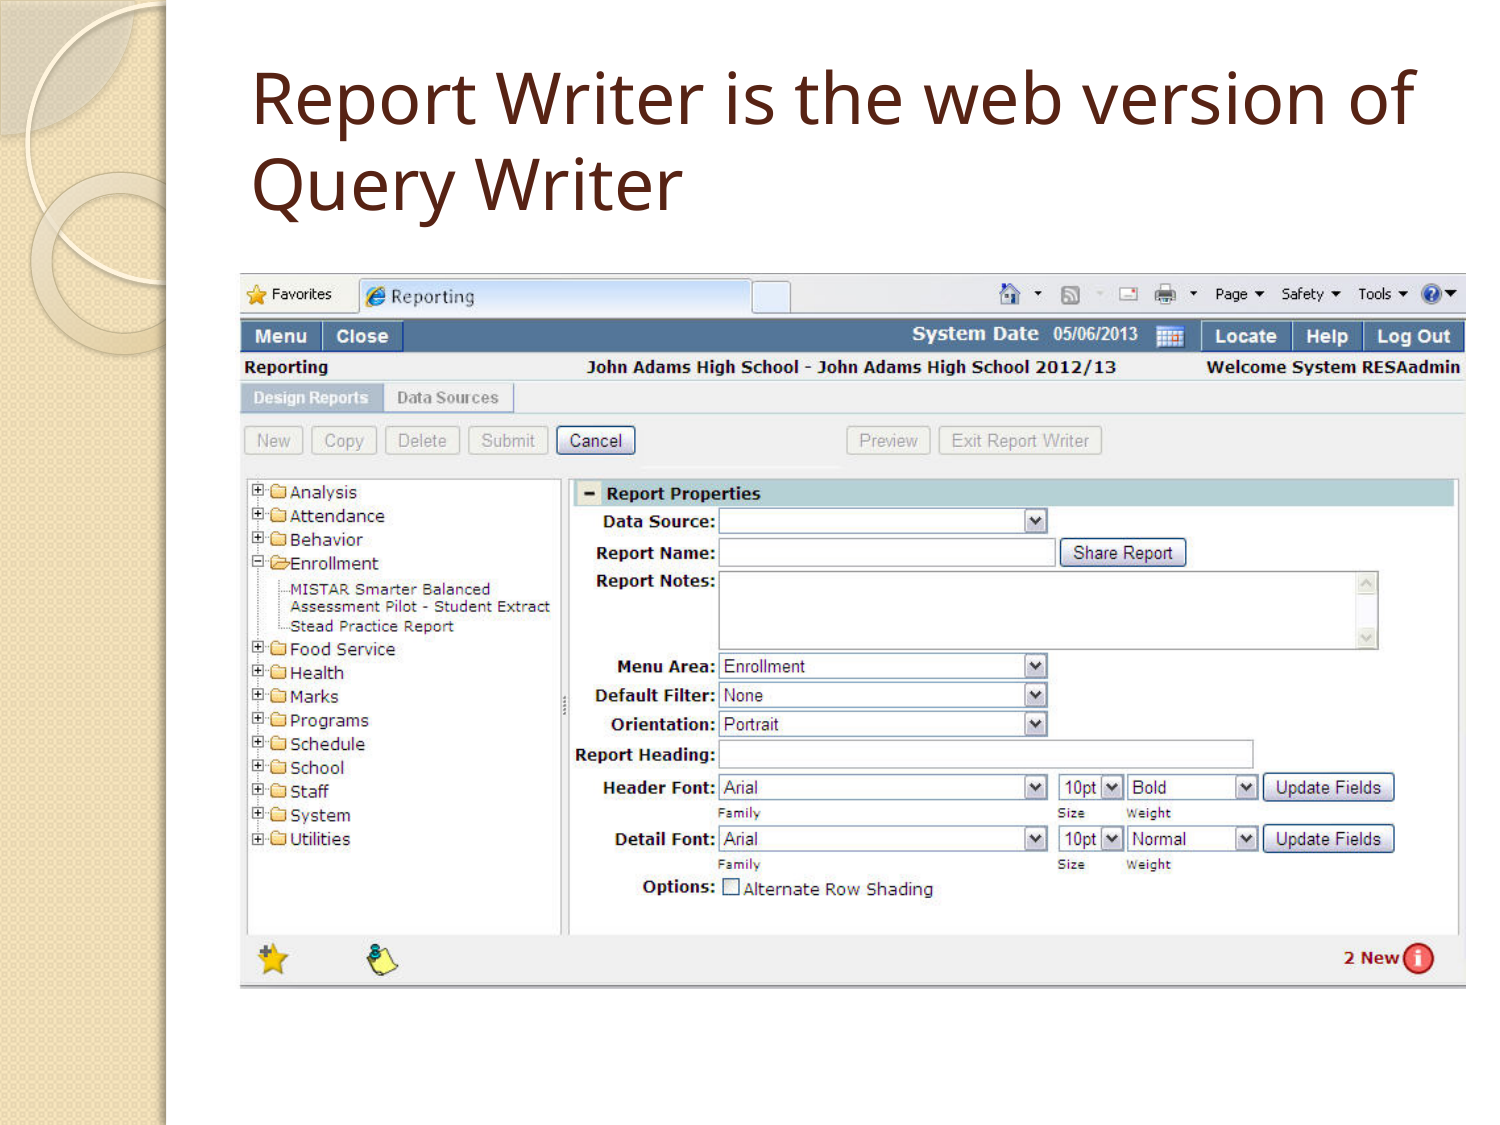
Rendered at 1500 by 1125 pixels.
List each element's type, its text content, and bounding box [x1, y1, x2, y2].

title Report Writer is the web version of Query Writer [235, 45, 1466, 233]
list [235, 273, 1466, 990]
